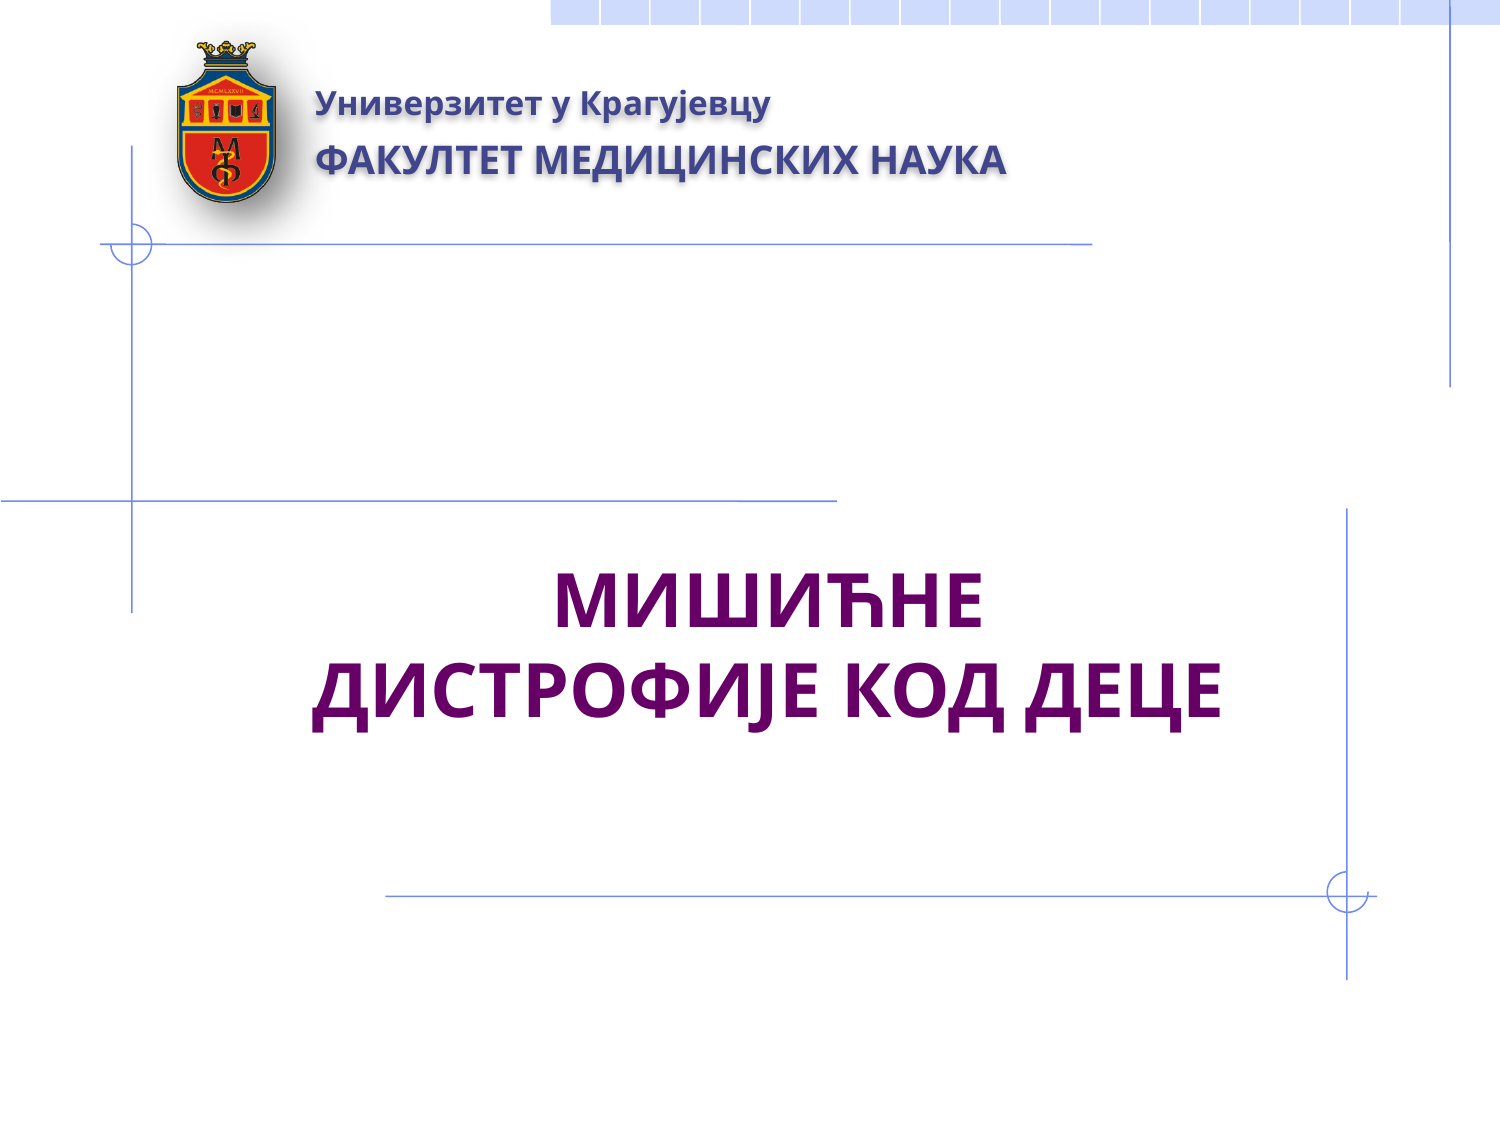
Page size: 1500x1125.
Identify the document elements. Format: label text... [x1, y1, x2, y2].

picture [162, 36, 288, 207]
title МИШИЋНЕ ДИСТРОФИЈЕ КОД ДЕЦЕ [274, 612, 1263, 801]
text_box Универзитет у Крaгујевцу ФАКУЛТЕТ МЕДИЦИНСКИХ НАУКА [304, 74, 1328, 190]
